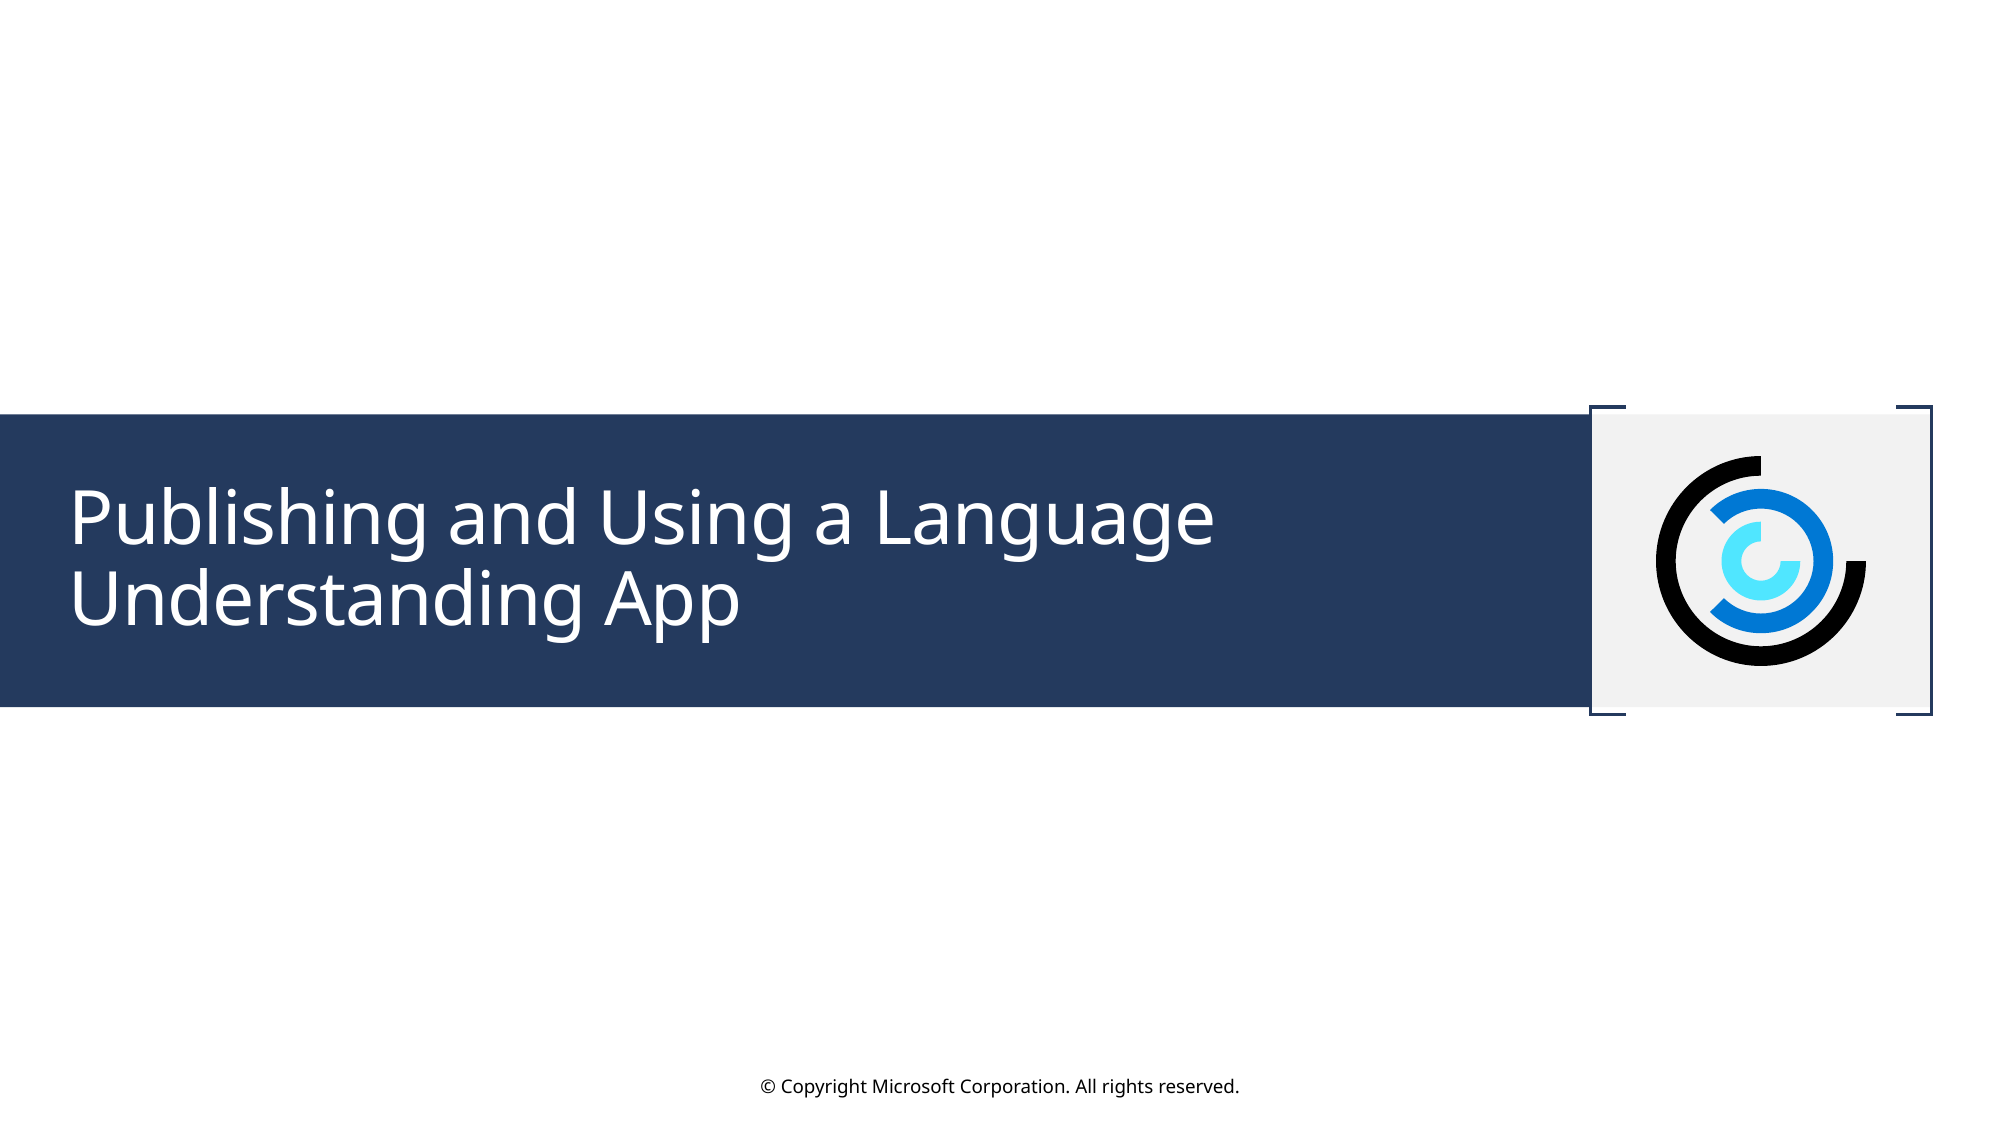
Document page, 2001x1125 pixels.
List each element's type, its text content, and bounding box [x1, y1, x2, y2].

picture [1655, 455, 1867, 667]
title Publishing and Using a Language Understanding App [68, 414, 1577, 708]
